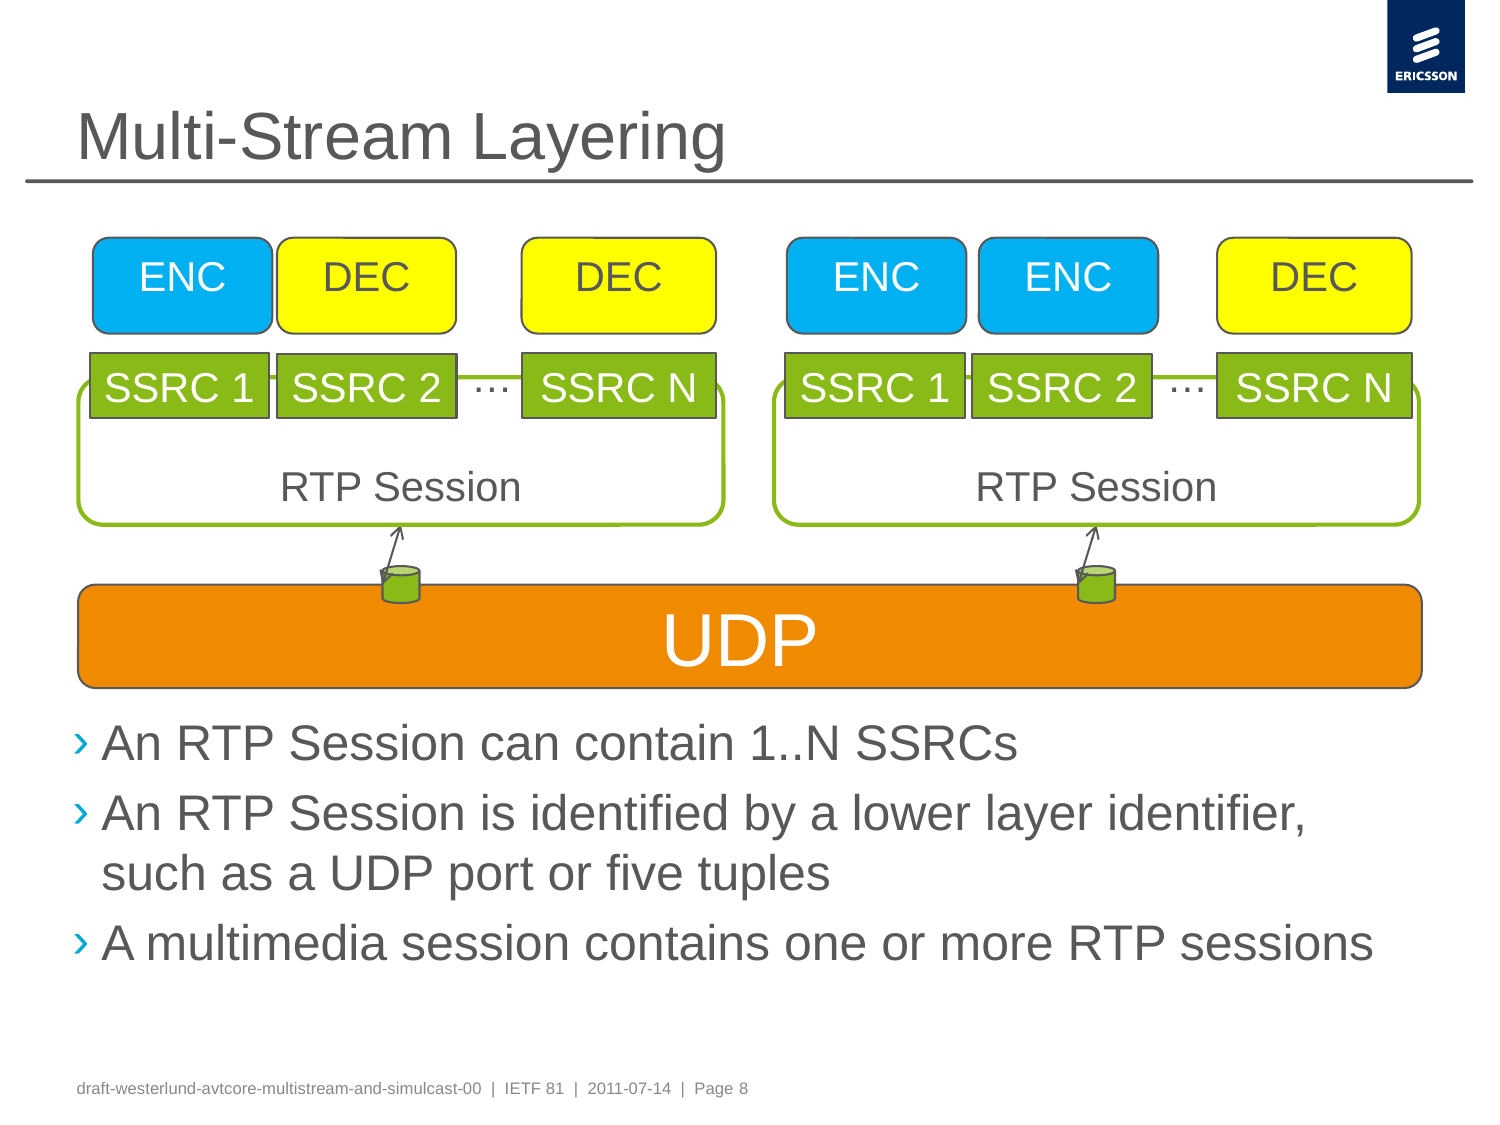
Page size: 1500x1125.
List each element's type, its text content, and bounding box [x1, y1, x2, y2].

text_box DEC [276, 237, 457, 334]
text_box ENC [978, 237, 1159, 334]
title Multi-Stream Layering [64, 92, 1349, 173]
text_box DEC [521, 237, 717, 334]
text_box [773, 342, 1420, 525]
text_box [1078, 566, 1116, 604]
text_box ENC [786, 237, 967, 334]
text_box [382, 566, 420, 604]
list An RTP Session can contain 1..N SSRCs An RTP Session is identified by a lower layer identifier, such as a UDP port or five tuples A multimedia session contains one or more RTP sessions [60, 709, 1412, 1019]
text_box ENC [92, 237, 273, 334]
text_box DEC [1217, 237, 1412, 334]
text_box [78, 342, 724, 525]
text_box UDP [78, 584, 1422, 689]
